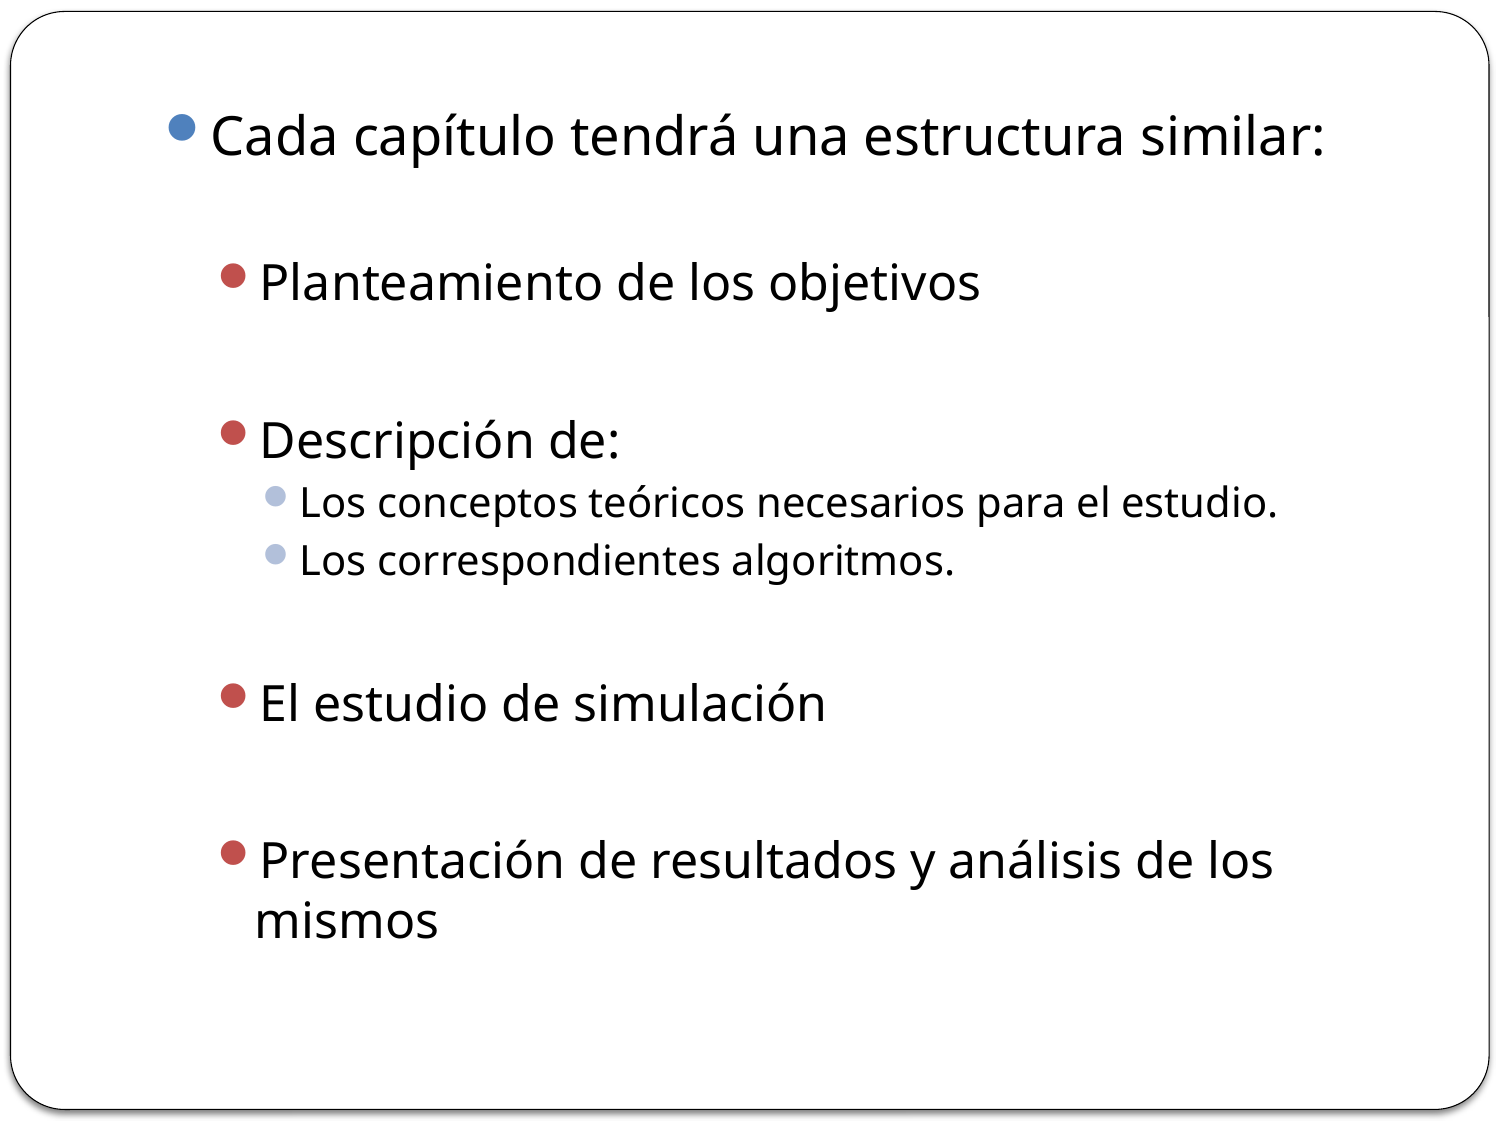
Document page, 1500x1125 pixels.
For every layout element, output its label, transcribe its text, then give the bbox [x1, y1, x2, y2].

list Cada capítulo tendrá una estructura similar: Planteamiento de los objetivos Descripción de: Los conceptos teóricos necesarios para el estudio. Los correspondientes algoritmos. El estudio de simulación Presentación de resultados y análisis de los mismos [150, 93, 1425, 988]
